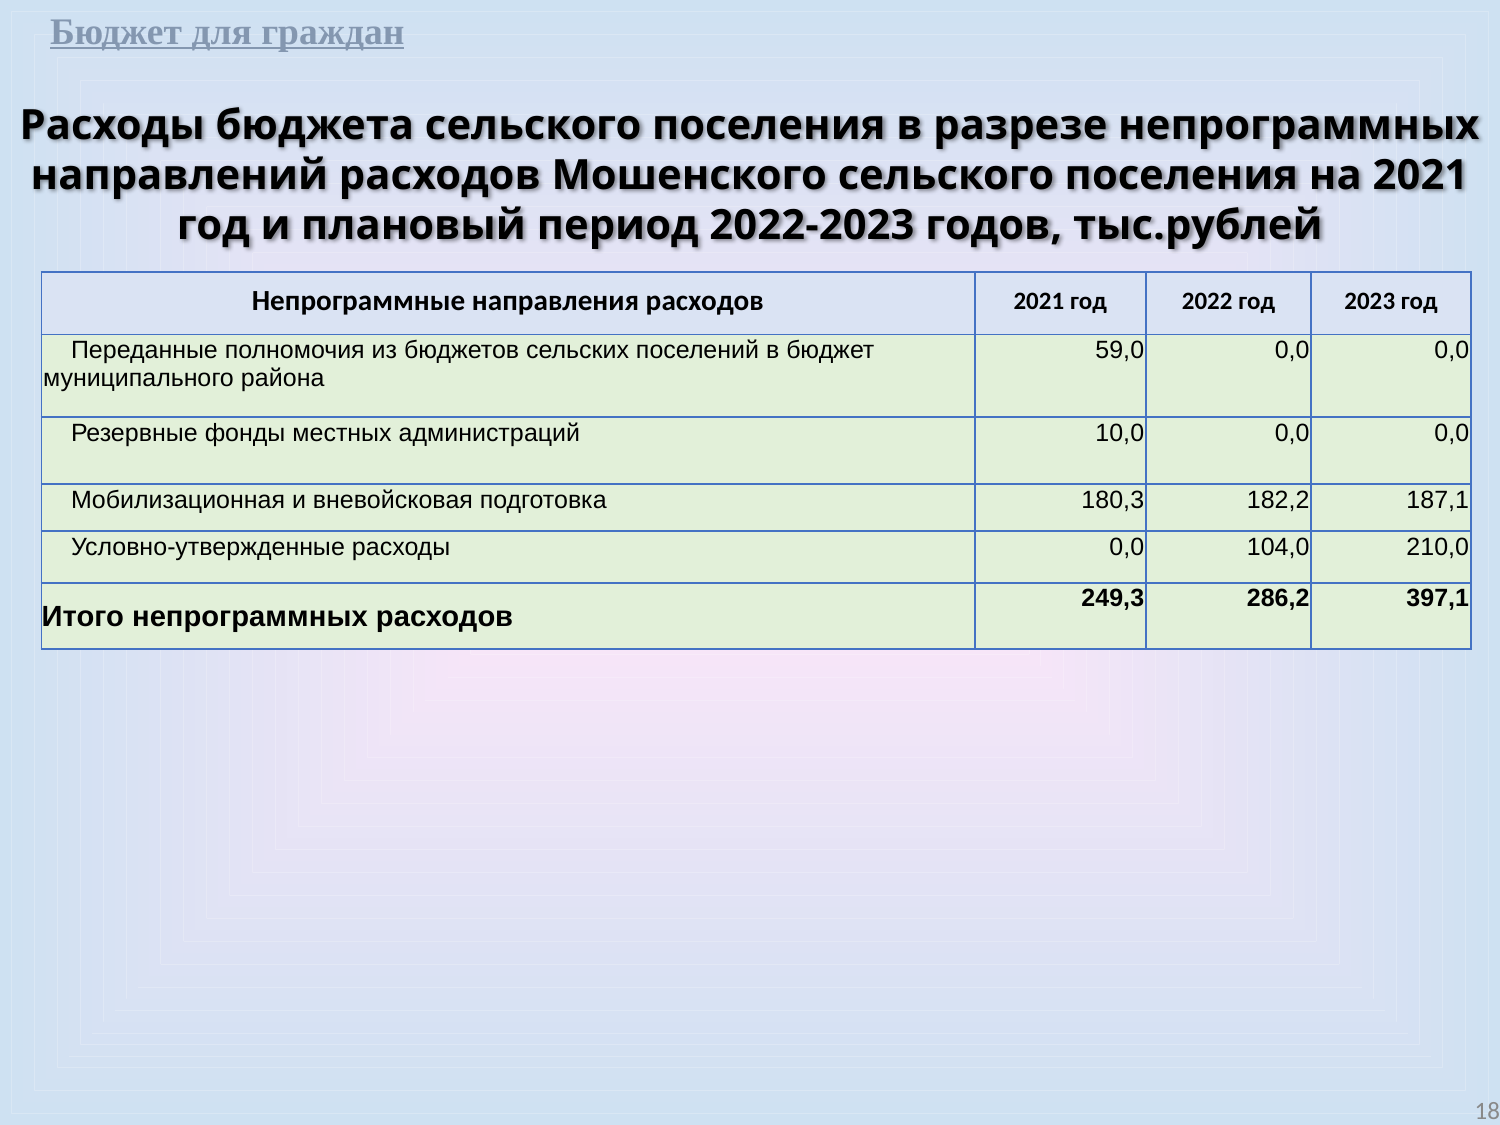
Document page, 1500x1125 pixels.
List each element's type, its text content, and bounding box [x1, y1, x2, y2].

table_cell Мобилизационная и вневойсковая подготовка [42, 485, 974, 530]
text_box Расходы бюджета сельского поселения в разрезе непрограммных направлений расходов Мошенского сельского поселения на 2021 год и плановый период 2022-2023 годов, тыс.рублей [0, 90, 1500, 197]
table_cell 10,0 [976, 418, 1145, 483]
slide_number 18 [1149, 1093, 1500, 1125]
table_cell 0,0 [976, 532, 1145, 582]
table_header 2021 год [976, 273, 1145, 334]
table_cell 59,0 [976, 335, 1145, 416]
table_cell Резервные фонды местных администраций [42, 418, 974, 483]
table_cell 210,0 [1312, 532, 1470, 582]
table_cell 249,3 [976, 584, 1145, 648]
table_cell 0,0 [1147, 418, 1310, 483]
table_cell 286,2 [1147, 584, 1310, 648]
table_cell Переданные полномочия из бюджетов сельских поселений в бюджет муниципального района [42, 335, 974, 416]
table_header Непрограммные направления расходов [42, 273, 974, 334]
table_cell Условно-утвержденные расходы [42, 532, 974, 582]
table_cell 397,1 [1312, 584, 1470, 648]
table_cell 0,0 [1312, 418, 1470, 483]
table_cell 182,2 [1147, 485, 1310, 530]
table_cell Итого непрограммных расходов [42, 584, 974, 648]
table_header 2022 год [1147, 273, 1310, 334]
table_cell 180,3 [976, 485, 1145, 530]
table_cell 0,0 [1312, 335, 1470, 416]
table_cell 187,1 [1312, 485, 1470, 530]
table_cell 0,0 [1147, 335, 1310, 416]
table_cell 104,0 [1147, 532, 1310, 582]
table_header 2023 год [1312, 273, 1470, 334]
text_box Бюджет для граждан [35, 0, 420, 60]
